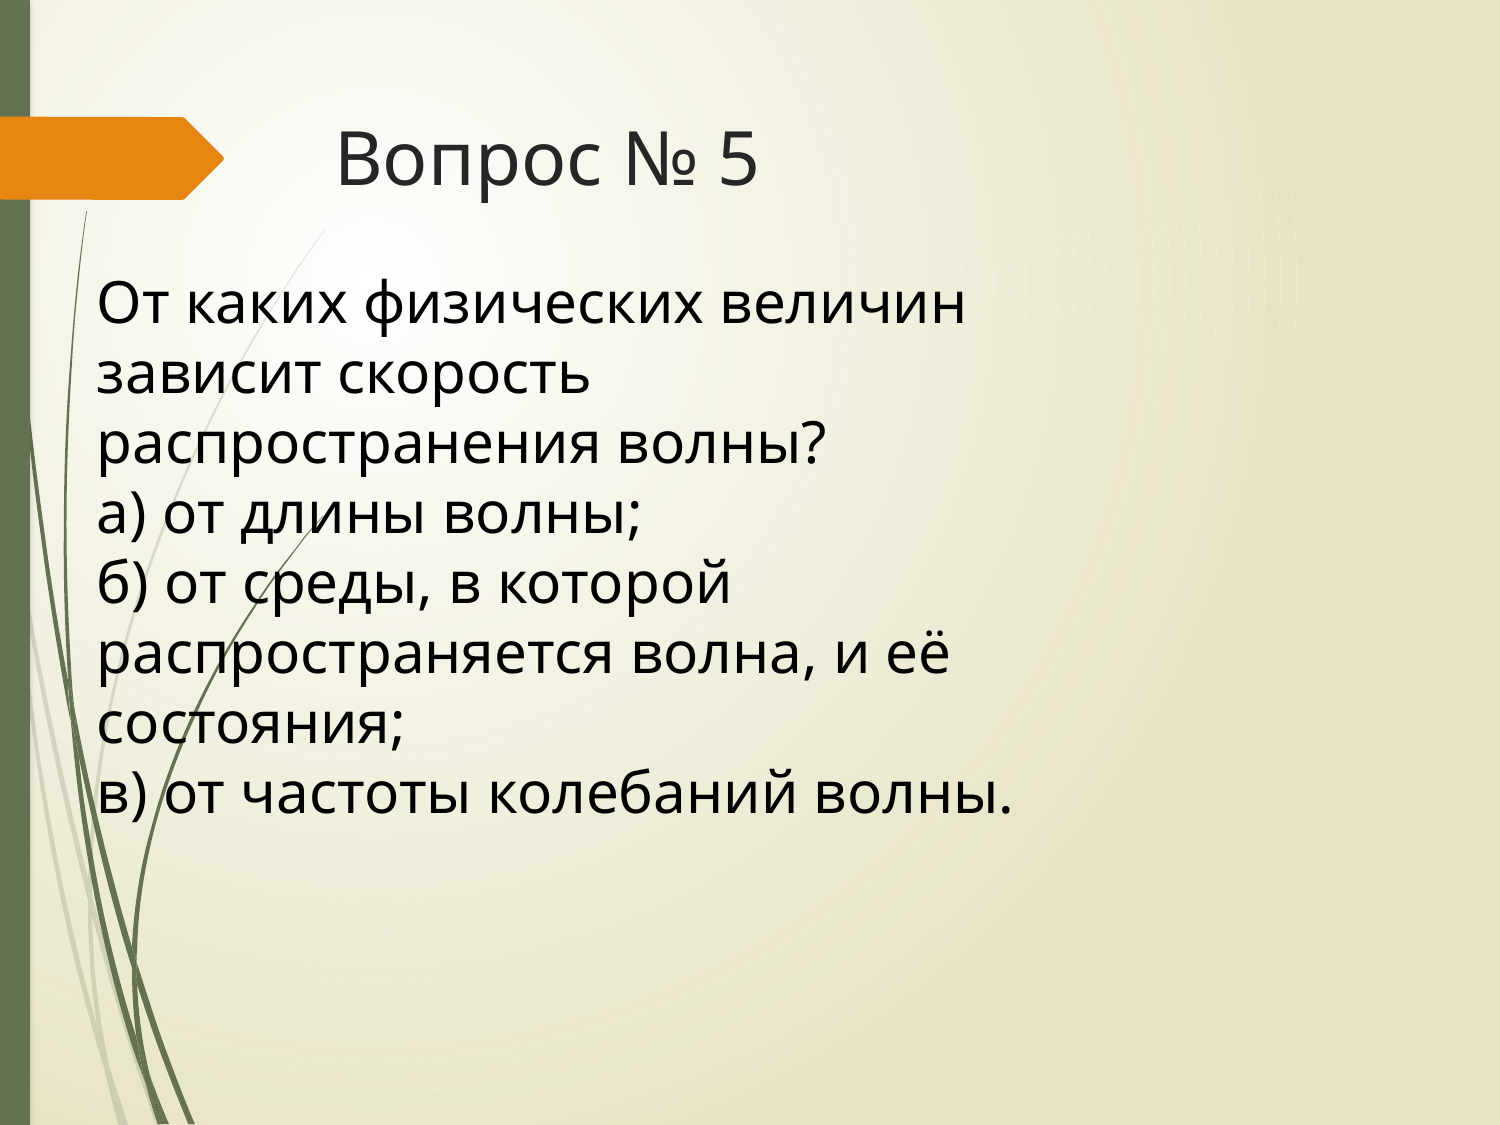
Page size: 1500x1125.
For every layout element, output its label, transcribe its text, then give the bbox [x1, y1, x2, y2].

title Вопрос № 5 [319, 102, 1400, 313]
text_box От каких физических величин зависит скорость распространения волны? а) от длины волны; б) от среды, в которой распространяется волна, и её состояния; в) от частоты колебаний волны. [82, 257, 1125, 833]
